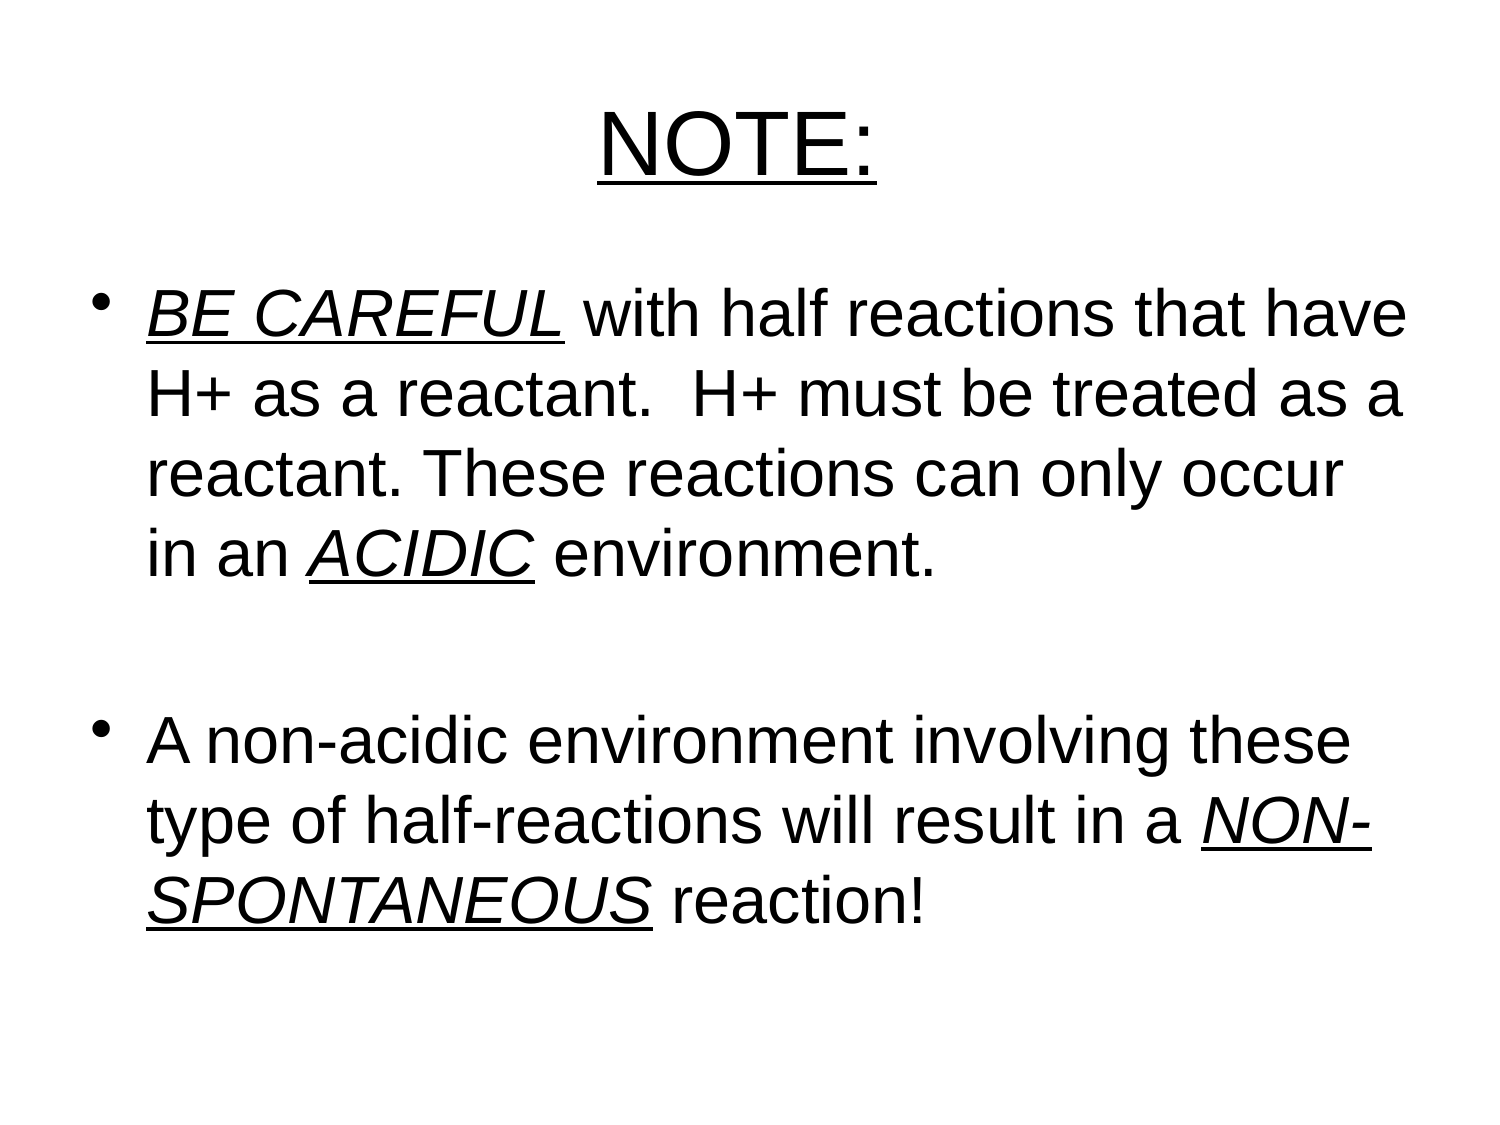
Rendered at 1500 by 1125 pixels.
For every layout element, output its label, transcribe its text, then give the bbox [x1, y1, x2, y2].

title NOTE: [74, 44, 1426, 233]
list BE CAREFUL with half reactions that have H+ as a reactant. H+ must be treated as a reactant. These reactions can only occur in an ACIDIC environment. A non-acidic environment involving these type of half-reactions will result in a NON-SPONTANEOUS reaction! [74, 262, 1426, 1006]
